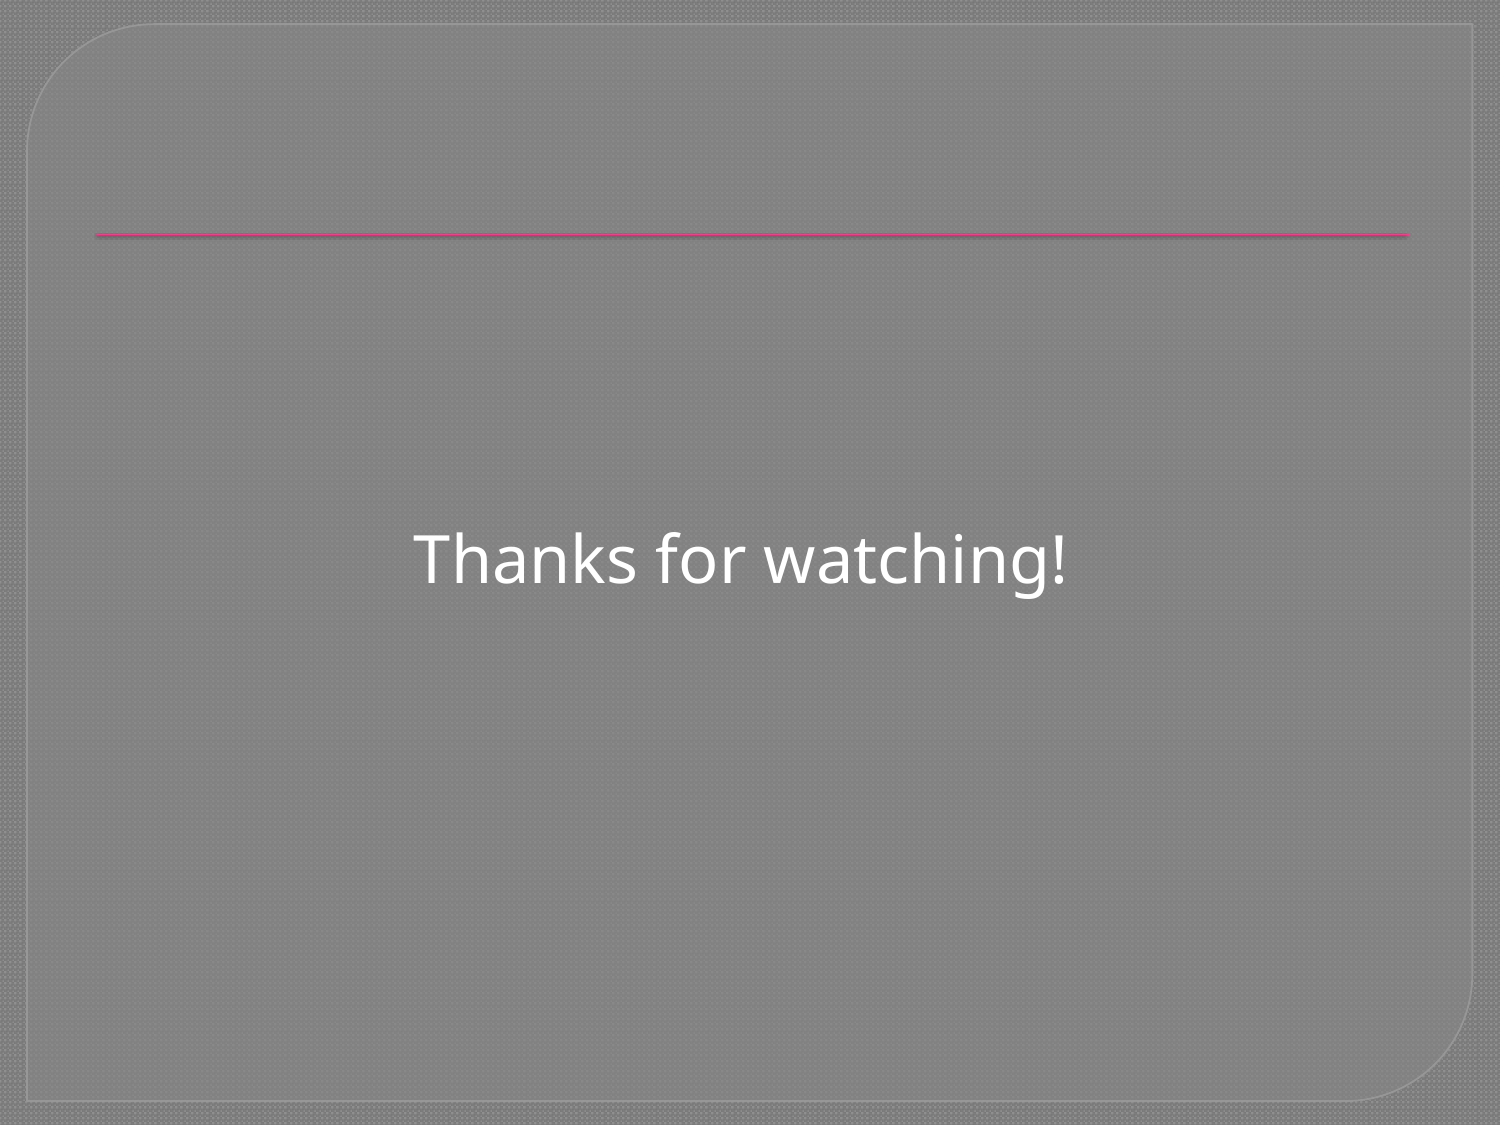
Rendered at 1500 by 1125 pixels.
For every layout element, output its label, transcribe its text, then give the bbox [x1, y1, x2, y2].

list Thanks for watching! [75, 270, 1425, 1013]
